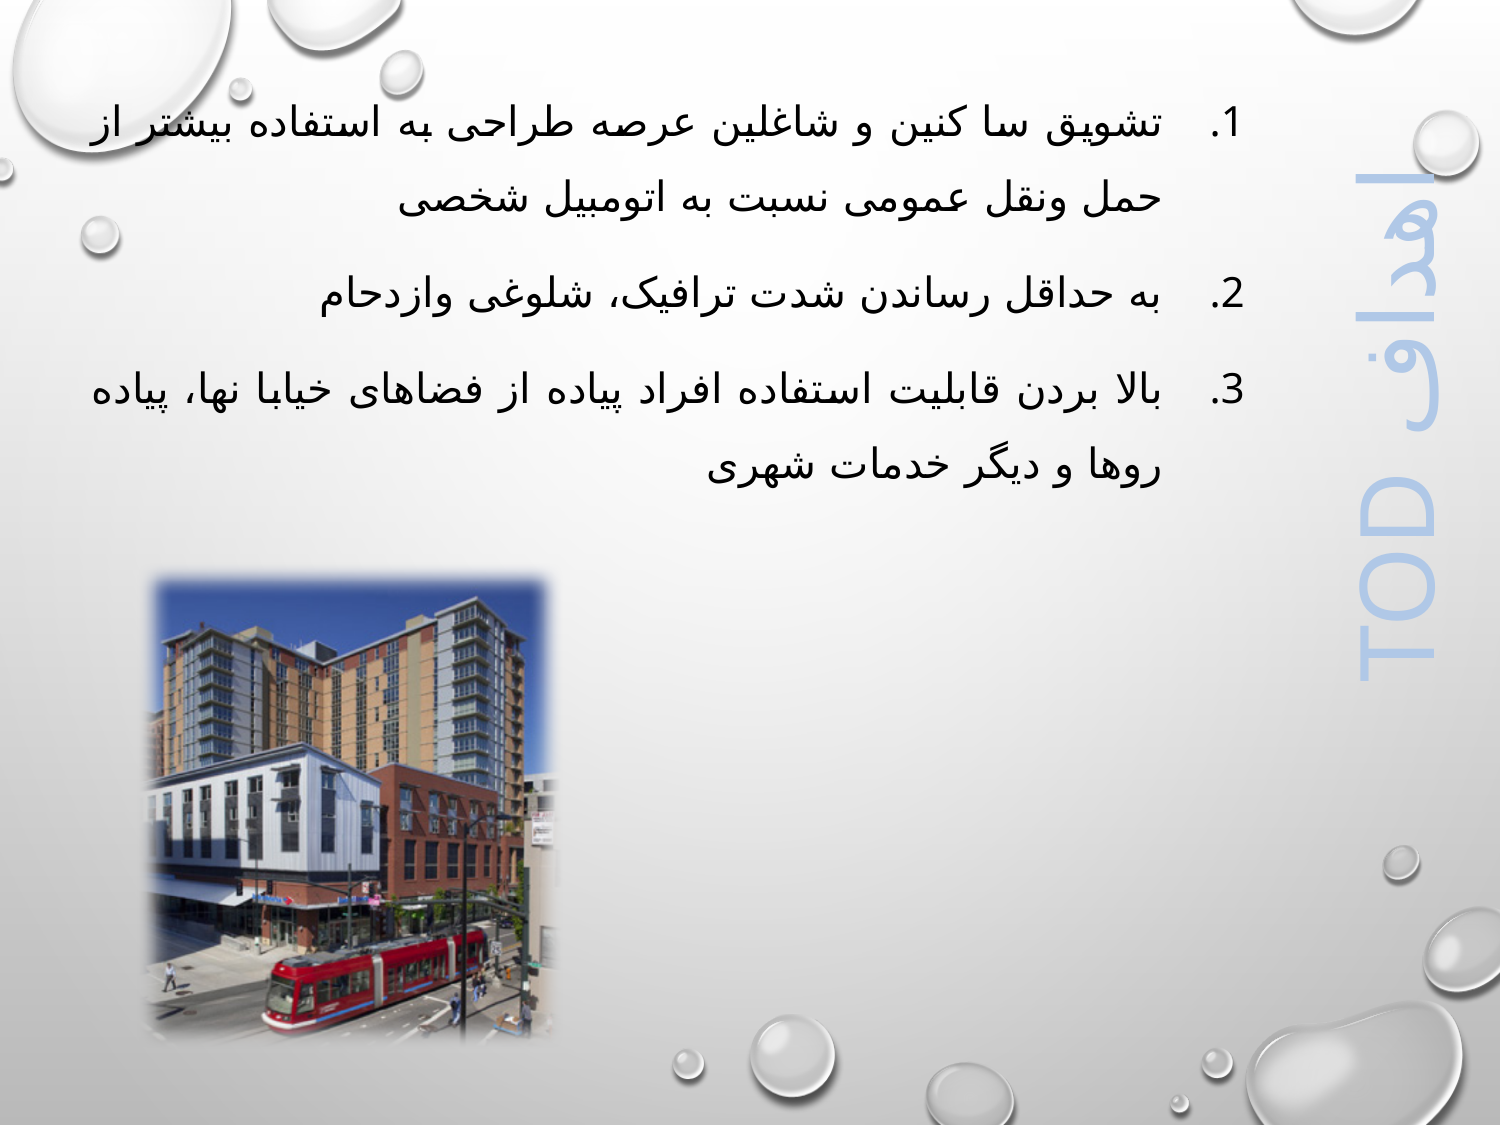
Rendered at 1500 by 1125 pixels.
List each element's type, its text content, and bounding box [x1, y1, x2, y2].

list تشویق سا کنین و شاغلین عرصه طراحی به استفاده بیشتر از حمل ونقل عمومی نسبت به اتومبیل شخصی به حداقل رساندن شدت ترافیک، شلوغی وازدحام بالا بردن قابلیت استفاده افراد پیاده از فضاهای خیابا نها، پیاده روها و دیگر خدمات شهری [75, 62, 1263, 1059]
title اهداف TOD [1337, 150, 1465, 951]
picture [0, 0, 1500, 1125]
